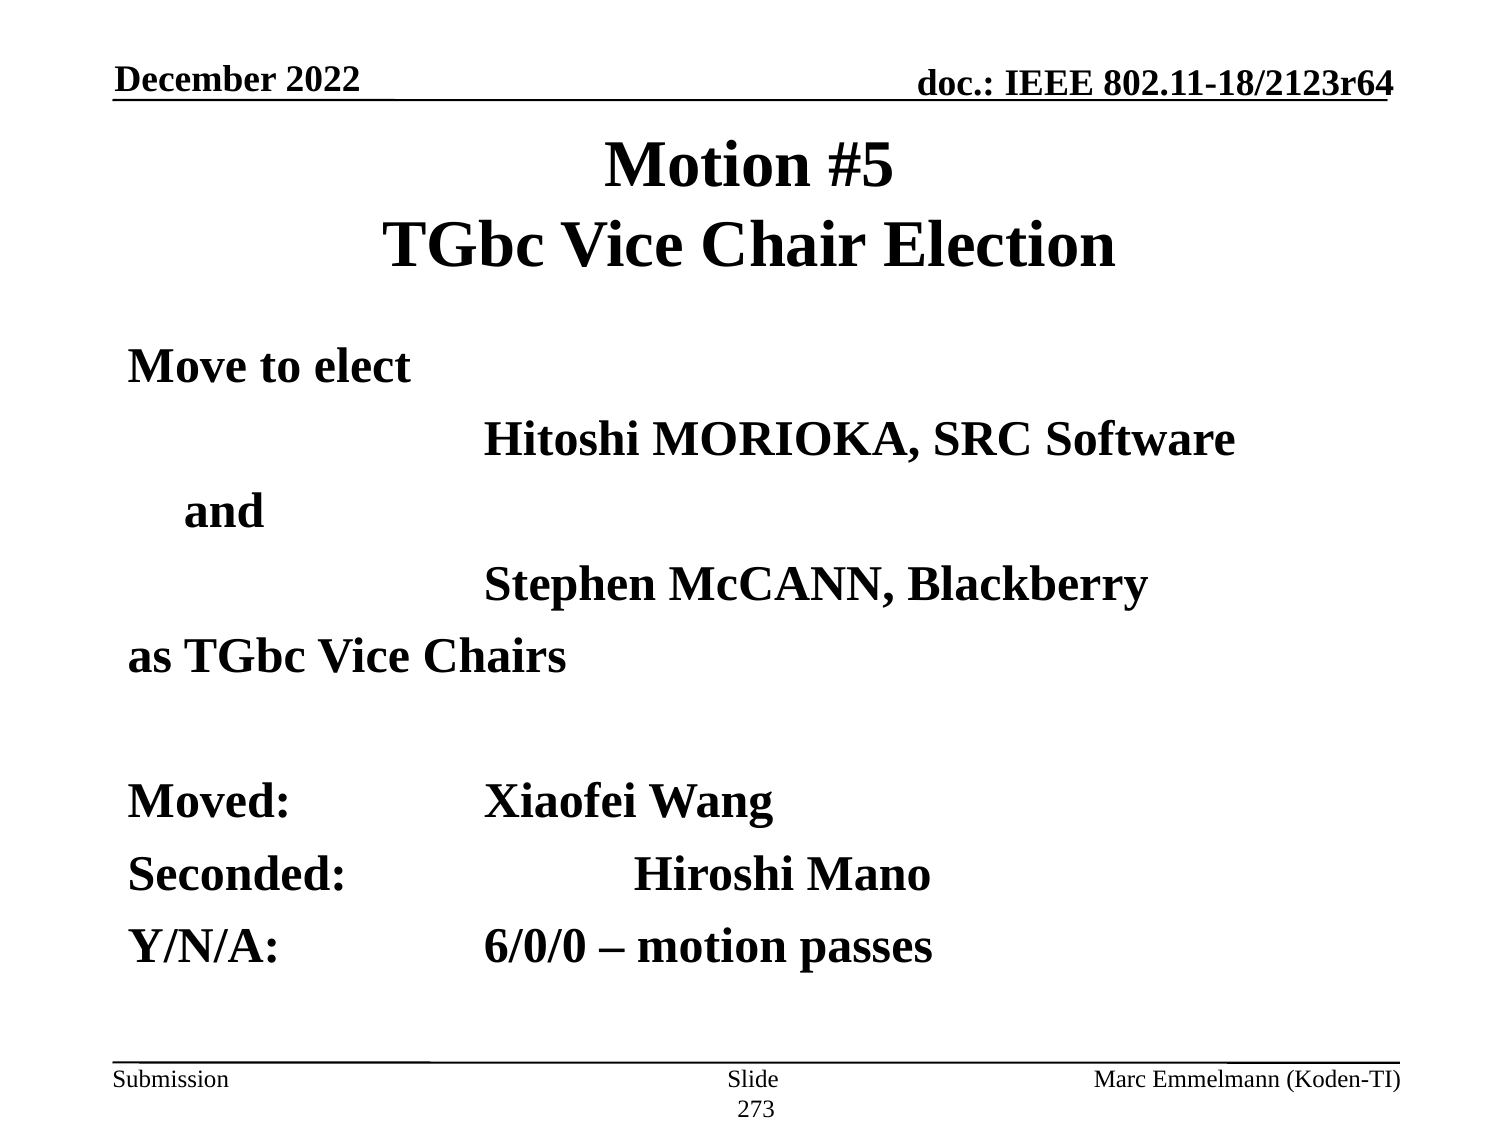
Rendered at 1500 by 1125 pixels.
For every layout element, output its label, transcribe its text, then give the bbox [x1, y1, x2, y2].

slide_number Slide 273 [712, 1061, 800, 1123]
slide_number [114, 54, 423, 100]
footer Marc Emmelmann (Koden-TI) [878, 1061, 1402, 1093]
title Motion #5 TGbc Vice Chair Election [112, 112, 1388, 288]
list Move to elect Hitoshi MORIOKA, SRC Software and Stephen McCANN, Blackberry as TGbc Vice Chairs Moved: Xiaofei Wang Seconded: Hiroshi Mano Y/N/A: 6/0/0 – motion passes [112, 324, 1388, 1000]
